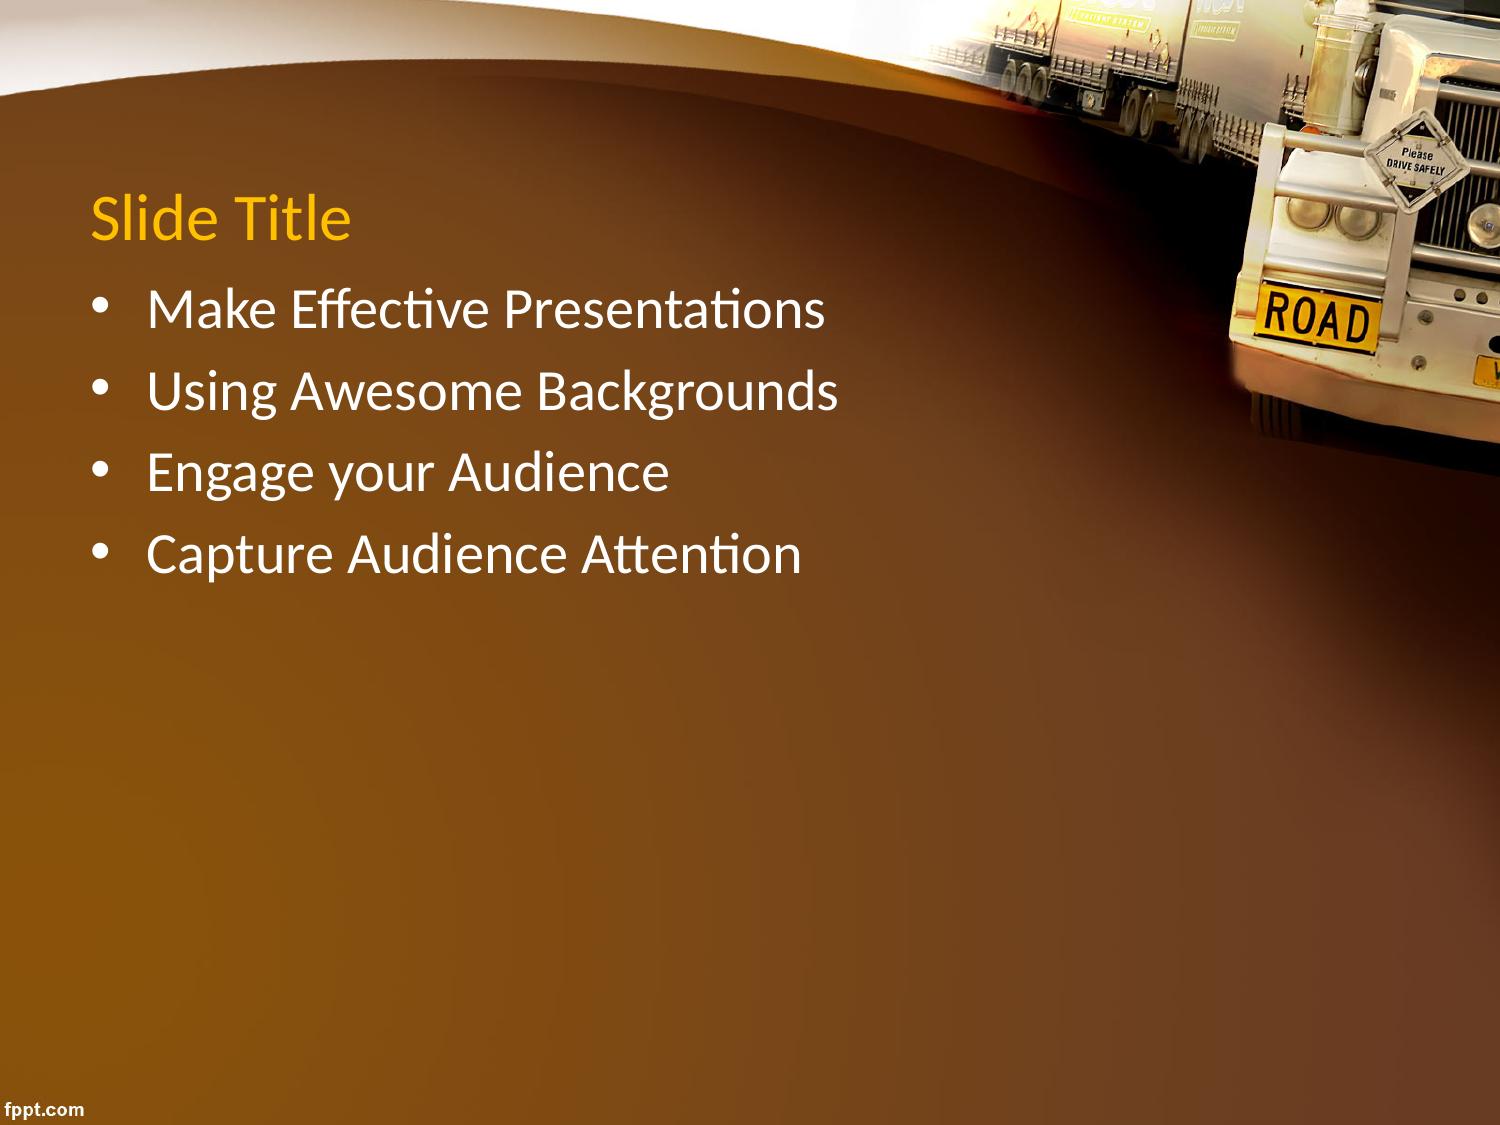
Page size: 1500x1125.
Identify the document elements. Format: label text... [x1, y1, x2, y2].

list Make Effective Presentations Using Awesome Backgrounds Engage your Audience Capture Audience Attention [75, 262, 1425, 1005]
picture [0, 0, 1500, 1125]
title Slide Title [75, 166, 1425, 262]
